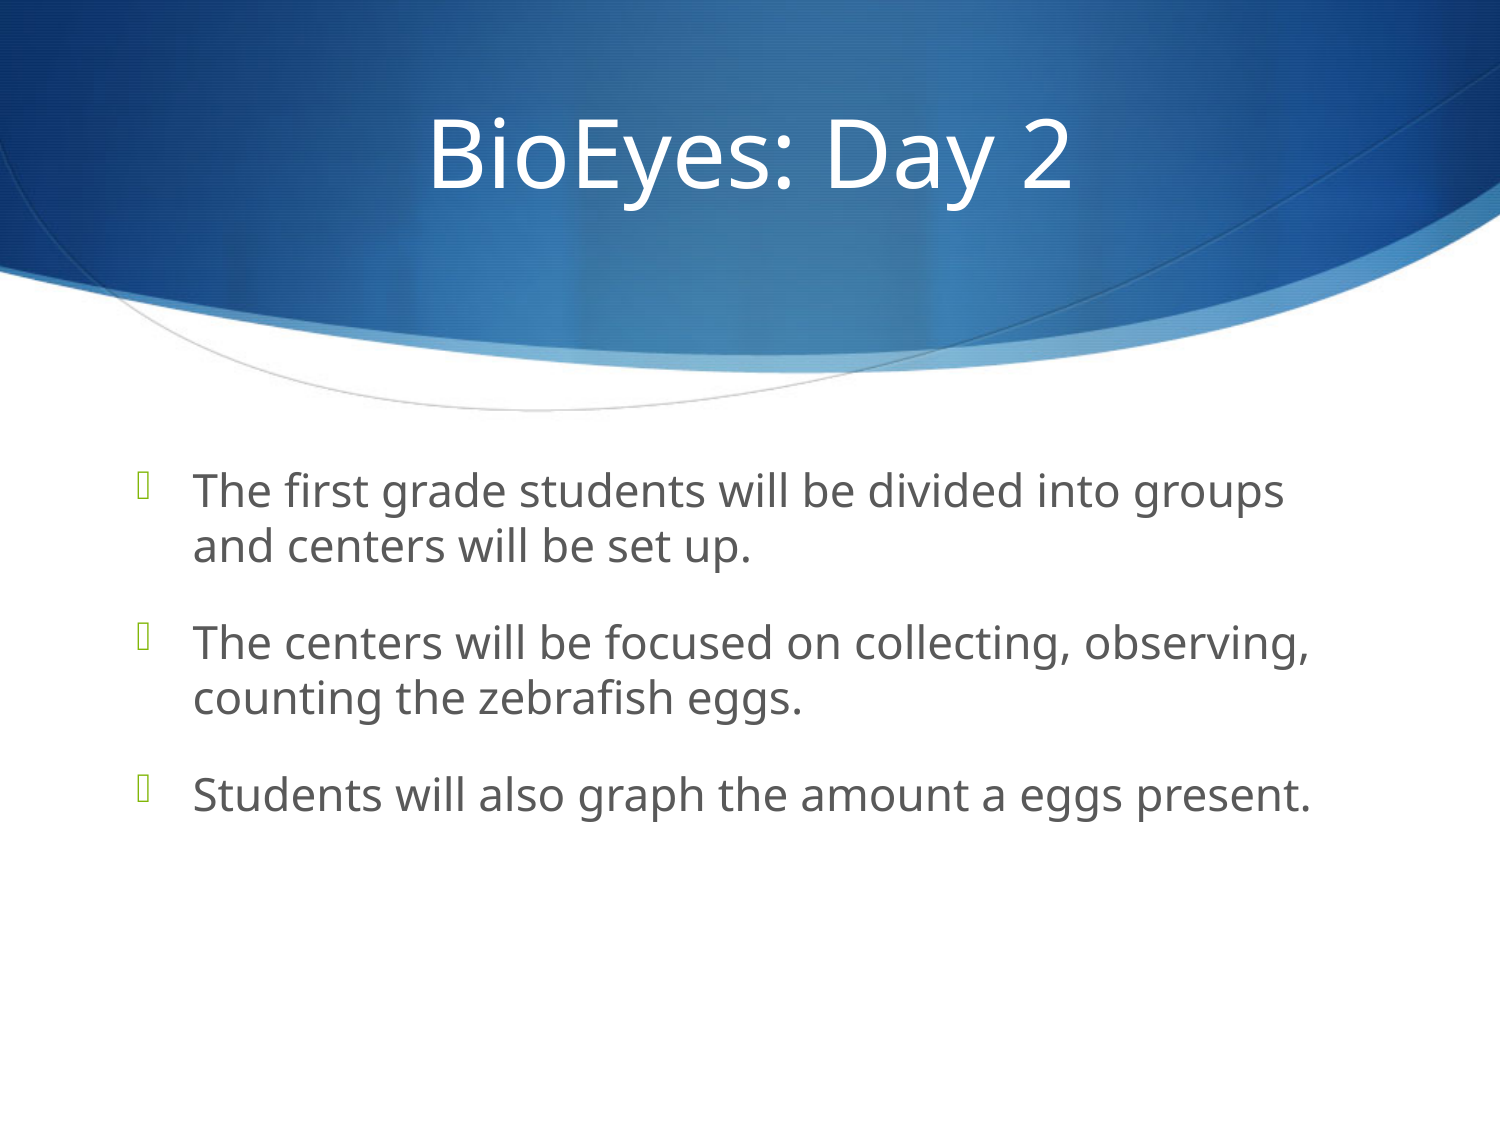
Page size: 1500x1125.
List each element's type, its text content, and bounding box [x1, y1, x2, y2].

title BioEyes: Day 2 [75, 56, 1425, 245]
picture [0, 0, 1500, 1125]
list The first grade students will be divided into groups and centers will be set up. The centers will be focused on collecting, observing, counting the zebrafish eggs. Students will also graph the amount a eggs present. [121, 454, 1379, 991]
